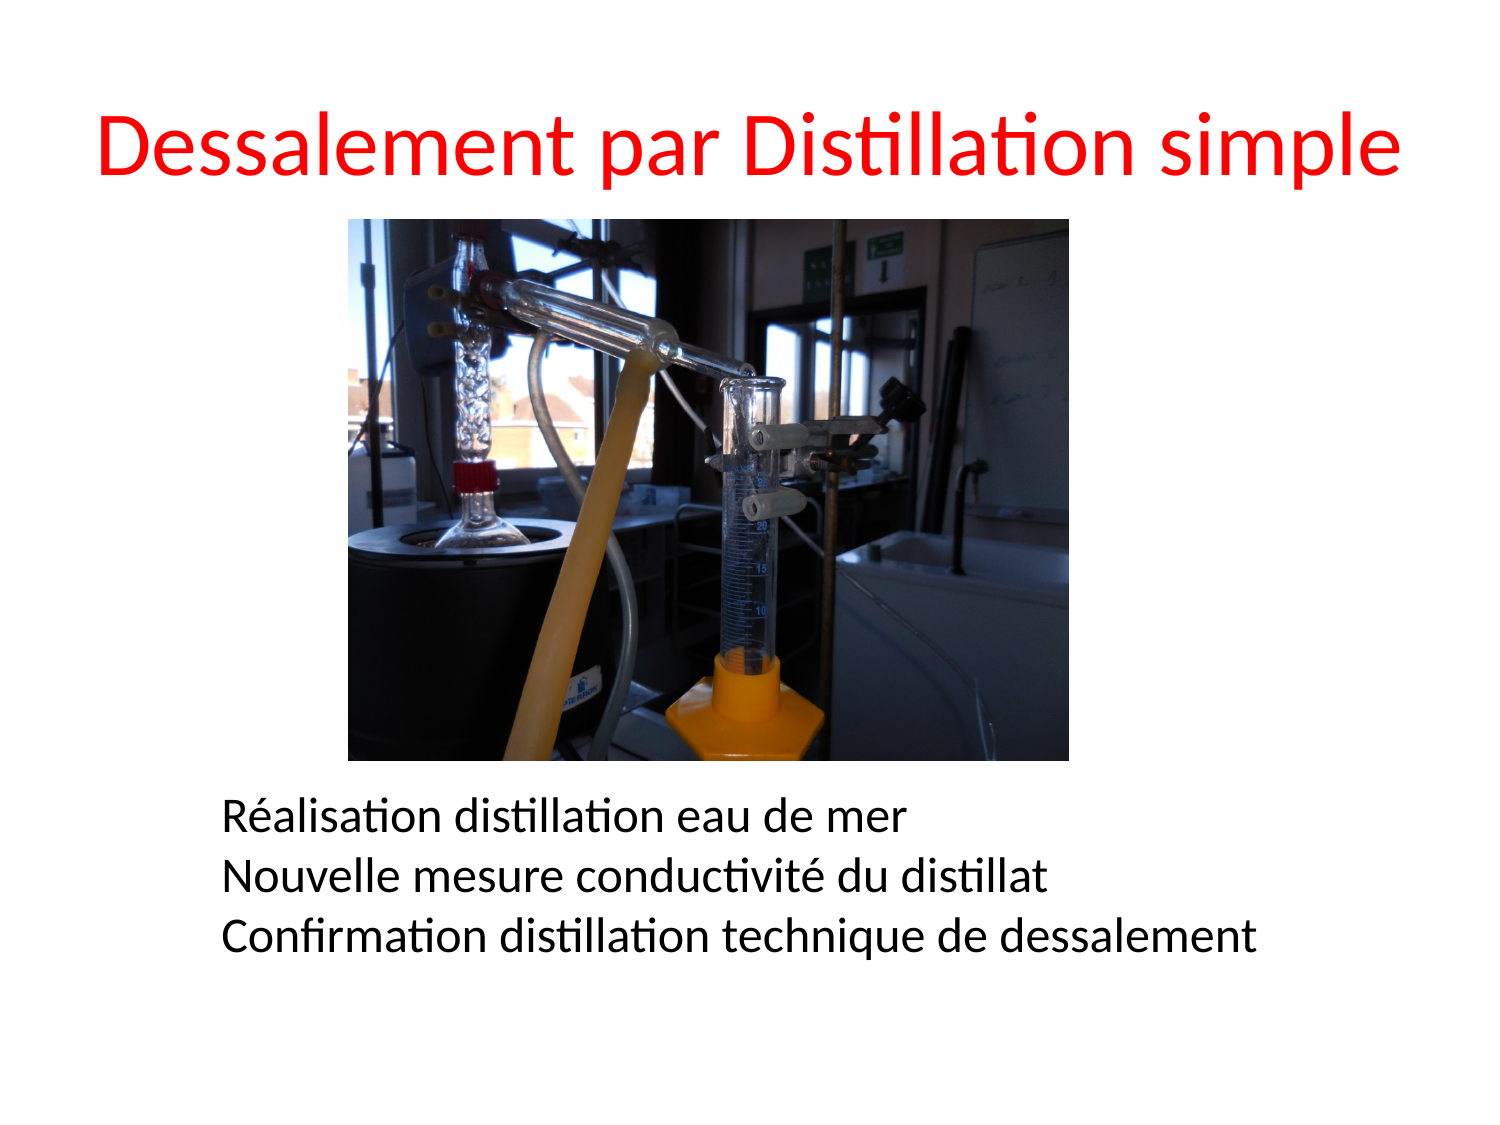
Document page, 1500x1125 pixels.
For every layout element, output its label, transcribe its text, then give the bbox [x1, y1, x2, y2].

title Dessalement par Distillation simple [75, 45, 1425, 233]
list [348, 219, 1070, 761]
text_box Réalisation distillation eau de mer Nouvelle mesure conductivité du distillat Confirmation distillation technique de dessalement [206, 775, 1376, 970]
